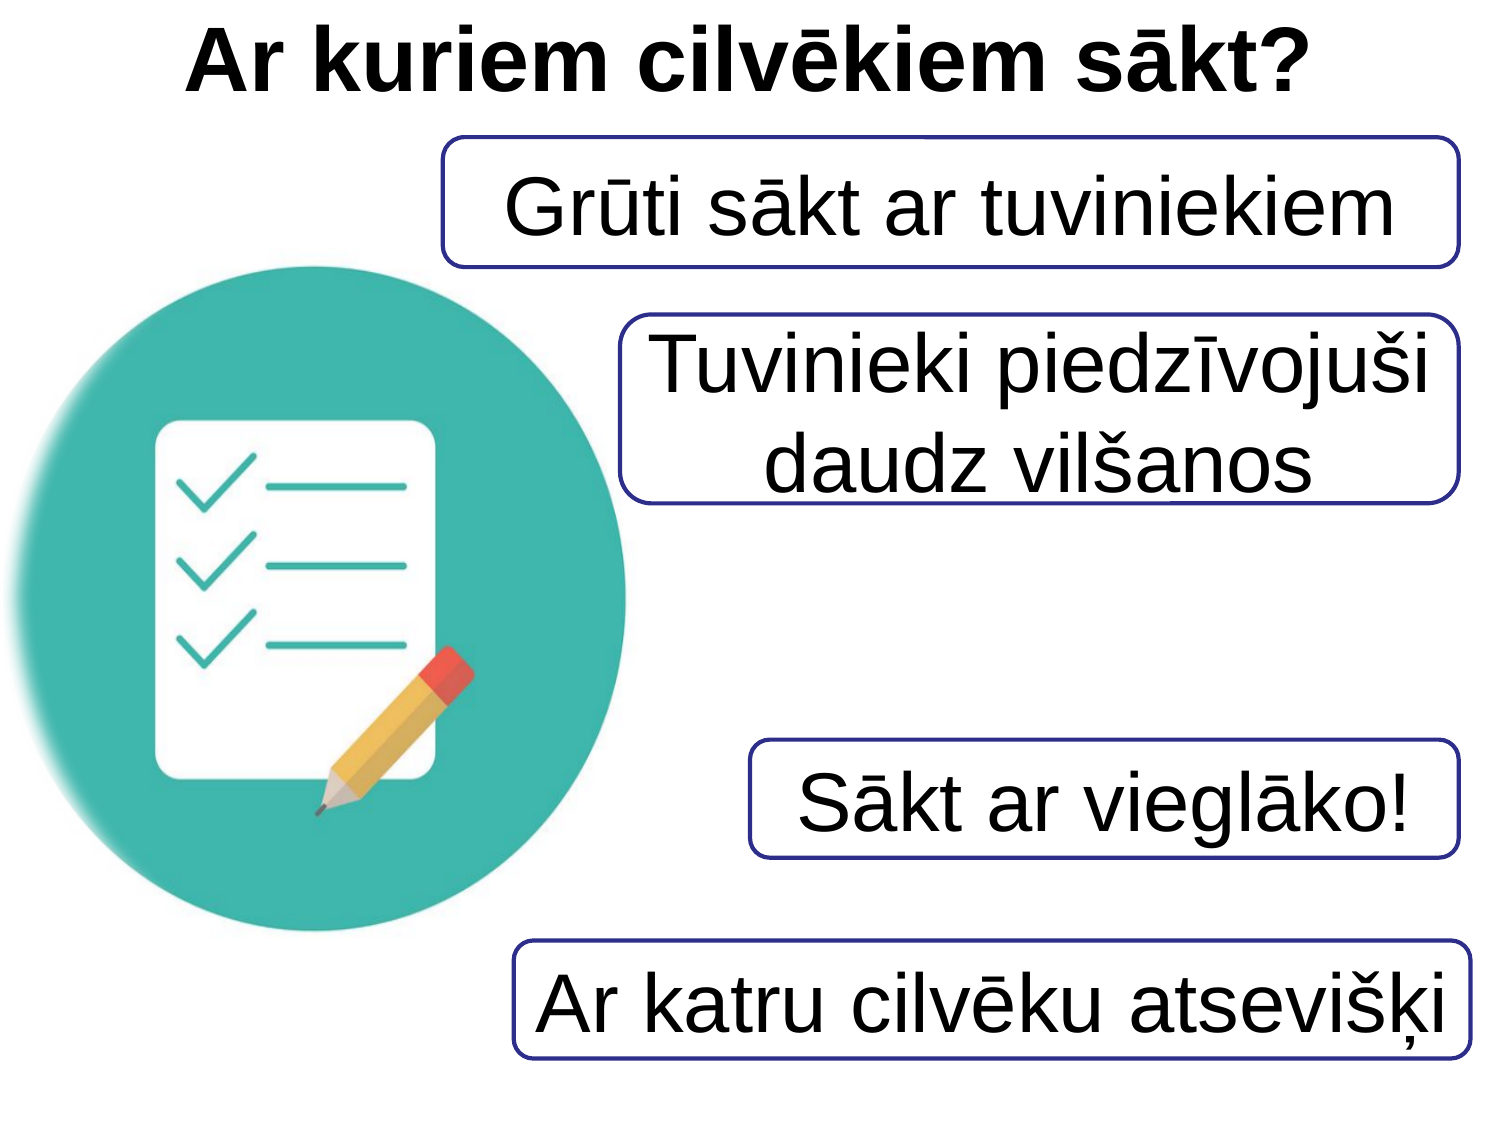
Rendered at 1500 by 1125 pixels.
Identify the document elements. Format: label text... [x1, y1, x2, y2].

picture [0, 207, 680, 991]
title Ar kuriem cilvēkiem sākt? [73, 0, 1425, 109]
text_box Sākt ar vieglāko! [747, 737, 1461, 860]
text_box Grūti sākt ar tuviniekiem [440, 135, 1461, 270]
text_box Ar katru cilvēku atsevišķi [511, 938, 1473, 1061]
text_box Tuvinieki piedzīvojuši daudz vilšanos [684, 312, 1461, 506]
